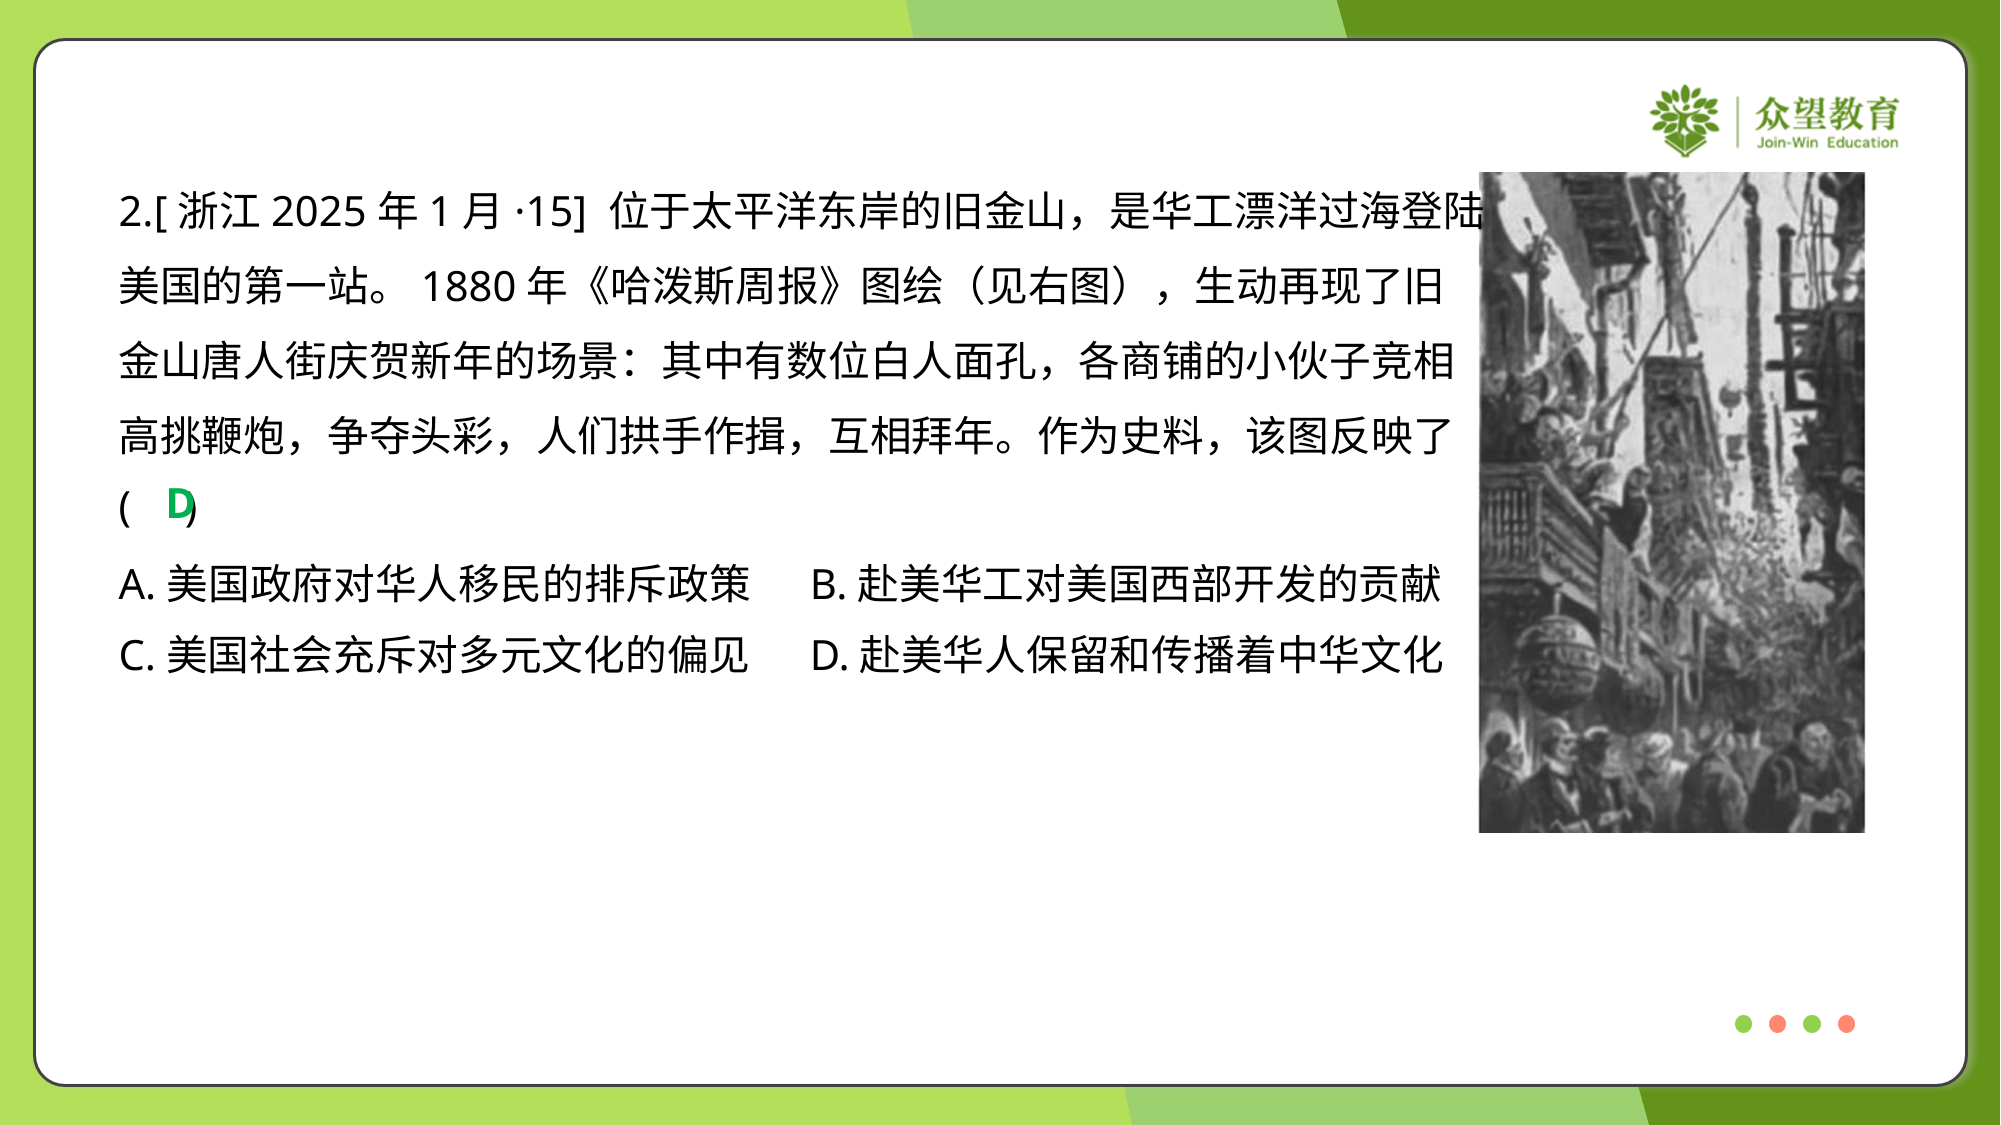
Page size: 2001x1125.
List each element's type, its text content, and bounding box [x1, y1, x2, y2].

text_box D [149, 456, 213, 521]
picture [0, 0, 2000, 1125]
text_box A.美国政府对华人移民的排斥政策 B.赴美华工对美国西部开发的贡献 C.美国社会充斥对多元文化的偏见 D.赴美华人保留和传播着中华文化 [118, 532, 1466, 672]
text_box 2.[浙江2025年1月·15] 位于太平洋东岸的旧金山，是华工漂洋过海登陆 美国的第一站。1880年《哈泼斯周报》图绘（见右图），生动再现了旧 金山唐人街庆贺新年的场景：其中有数位白人面孔，各商铺的小伙子竞相 高挑鞭炮，争夺头彩，人们拱手作揖，互相拜年。作为史料，该图反映了 ( ) [118, 159, 1466, 523]
